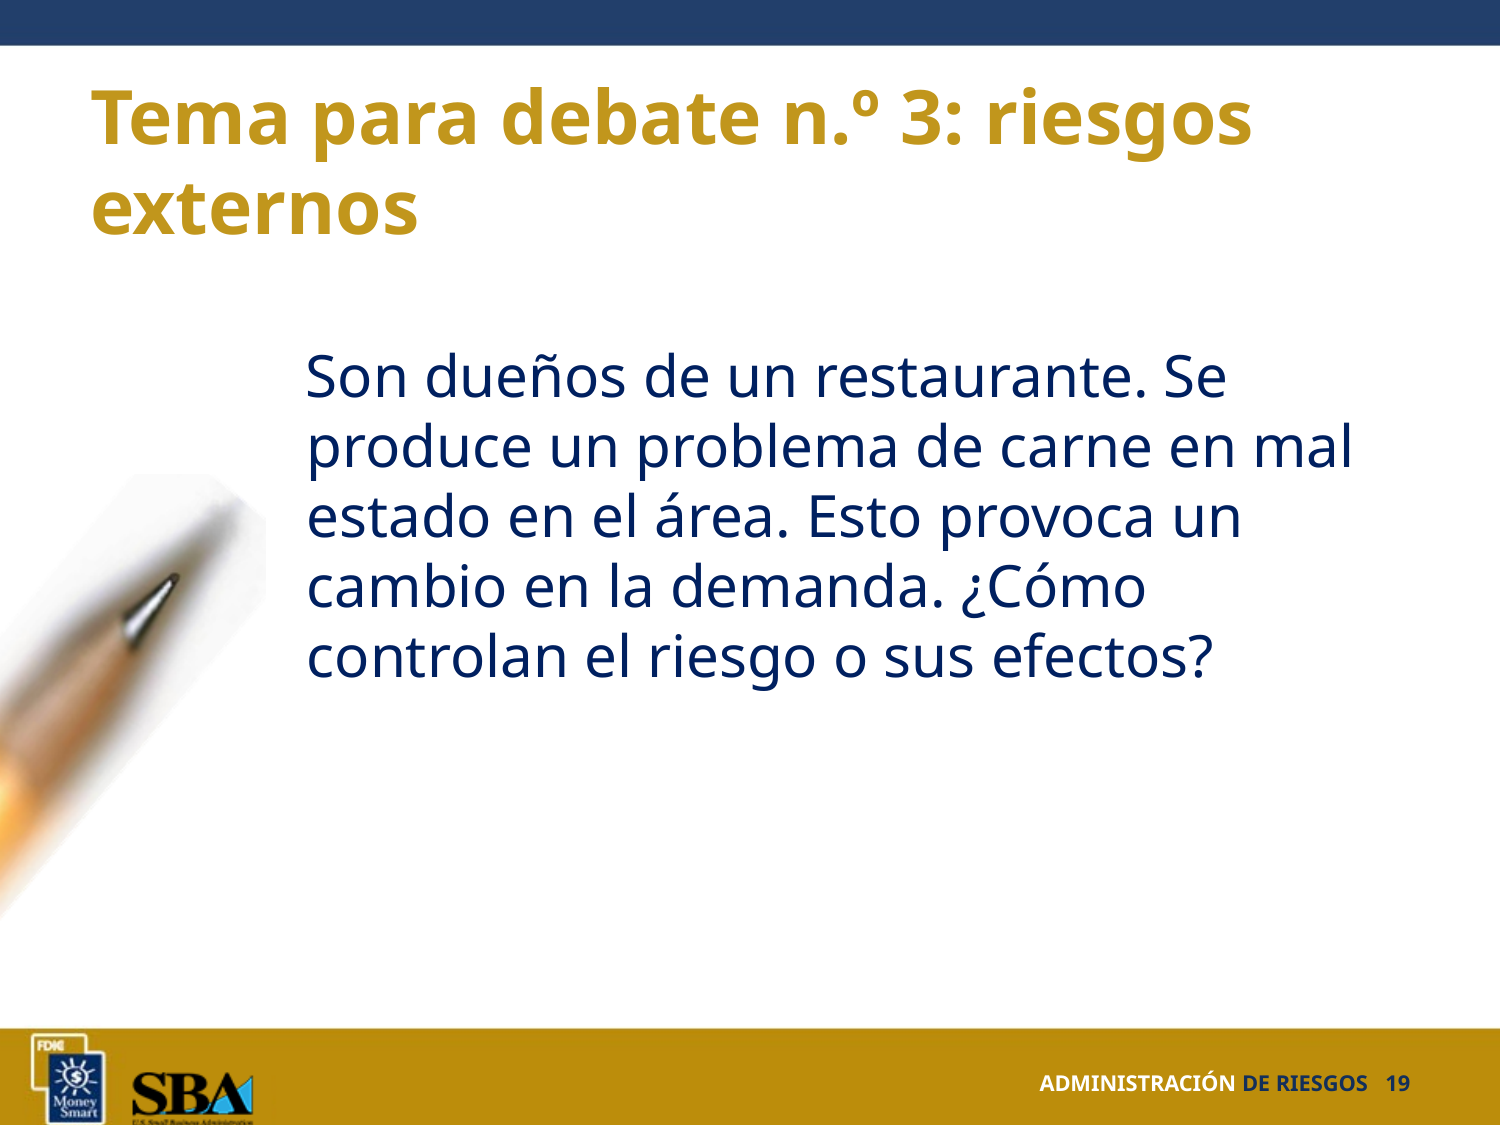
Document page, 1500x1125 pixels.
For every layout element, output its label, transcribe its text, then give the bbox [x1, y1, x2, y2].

list Son dueños de un restaurante. Se produce un problema de carne en mal estado en el área. Esto provoca un cambio en la demanda. ¿Cómo controlan el riesgo o sus efectos? [74, 249, 1426, 951]
picture [0, 0, 1500, 1125]
title Tema para debate n.º 3: riesgos externos [74, 62, 1426, 163]
